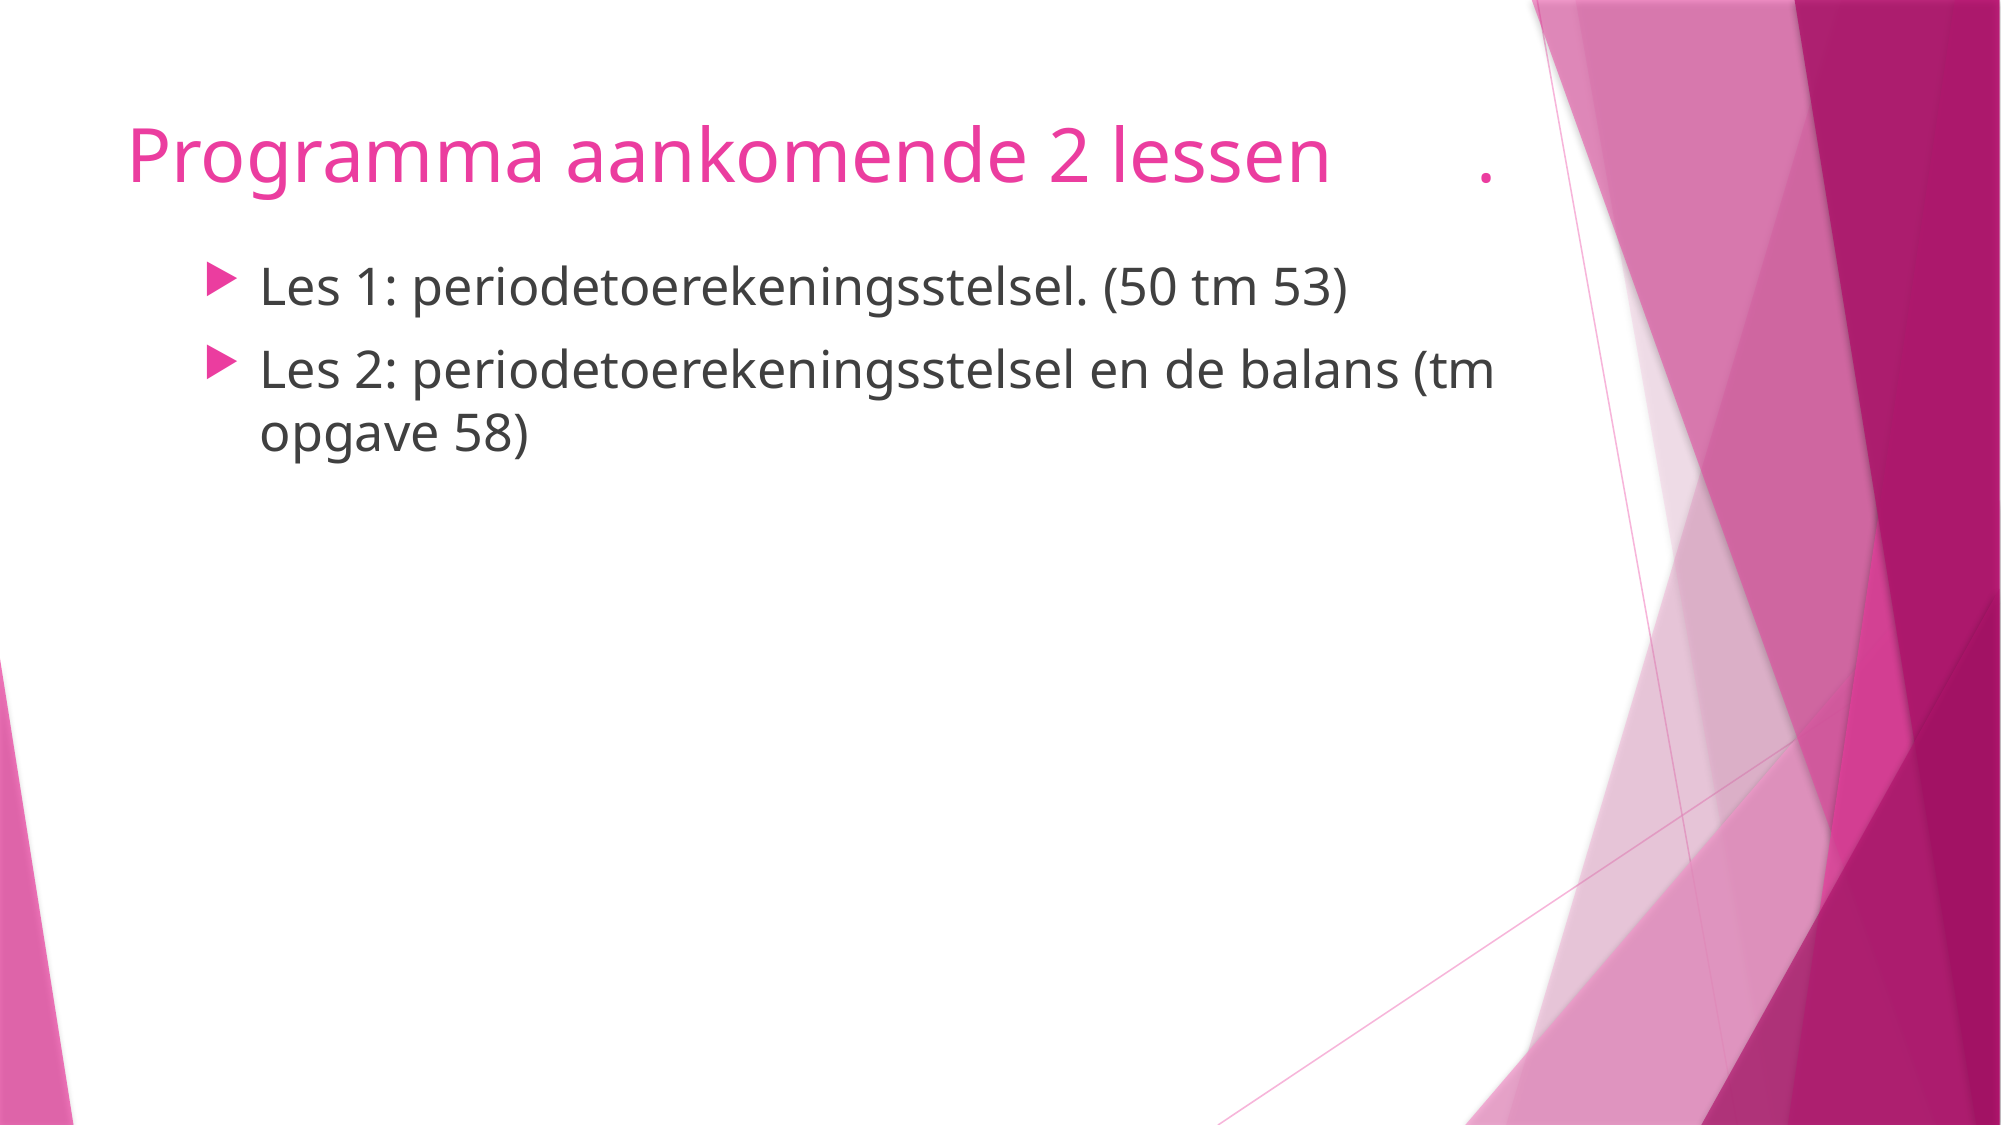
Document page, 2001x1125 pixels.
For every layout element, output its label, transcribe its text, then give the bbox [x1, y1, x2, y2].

list Les 1: periodetoerekeningsstelsel. (50 tm 53) Les 2: periodetoerekeningsstelsel en de balans (tm opgave 58) [188, 246, 1599, 883]
title Programma aankomende 2 lessen . [111, 99, 1522, 317]
